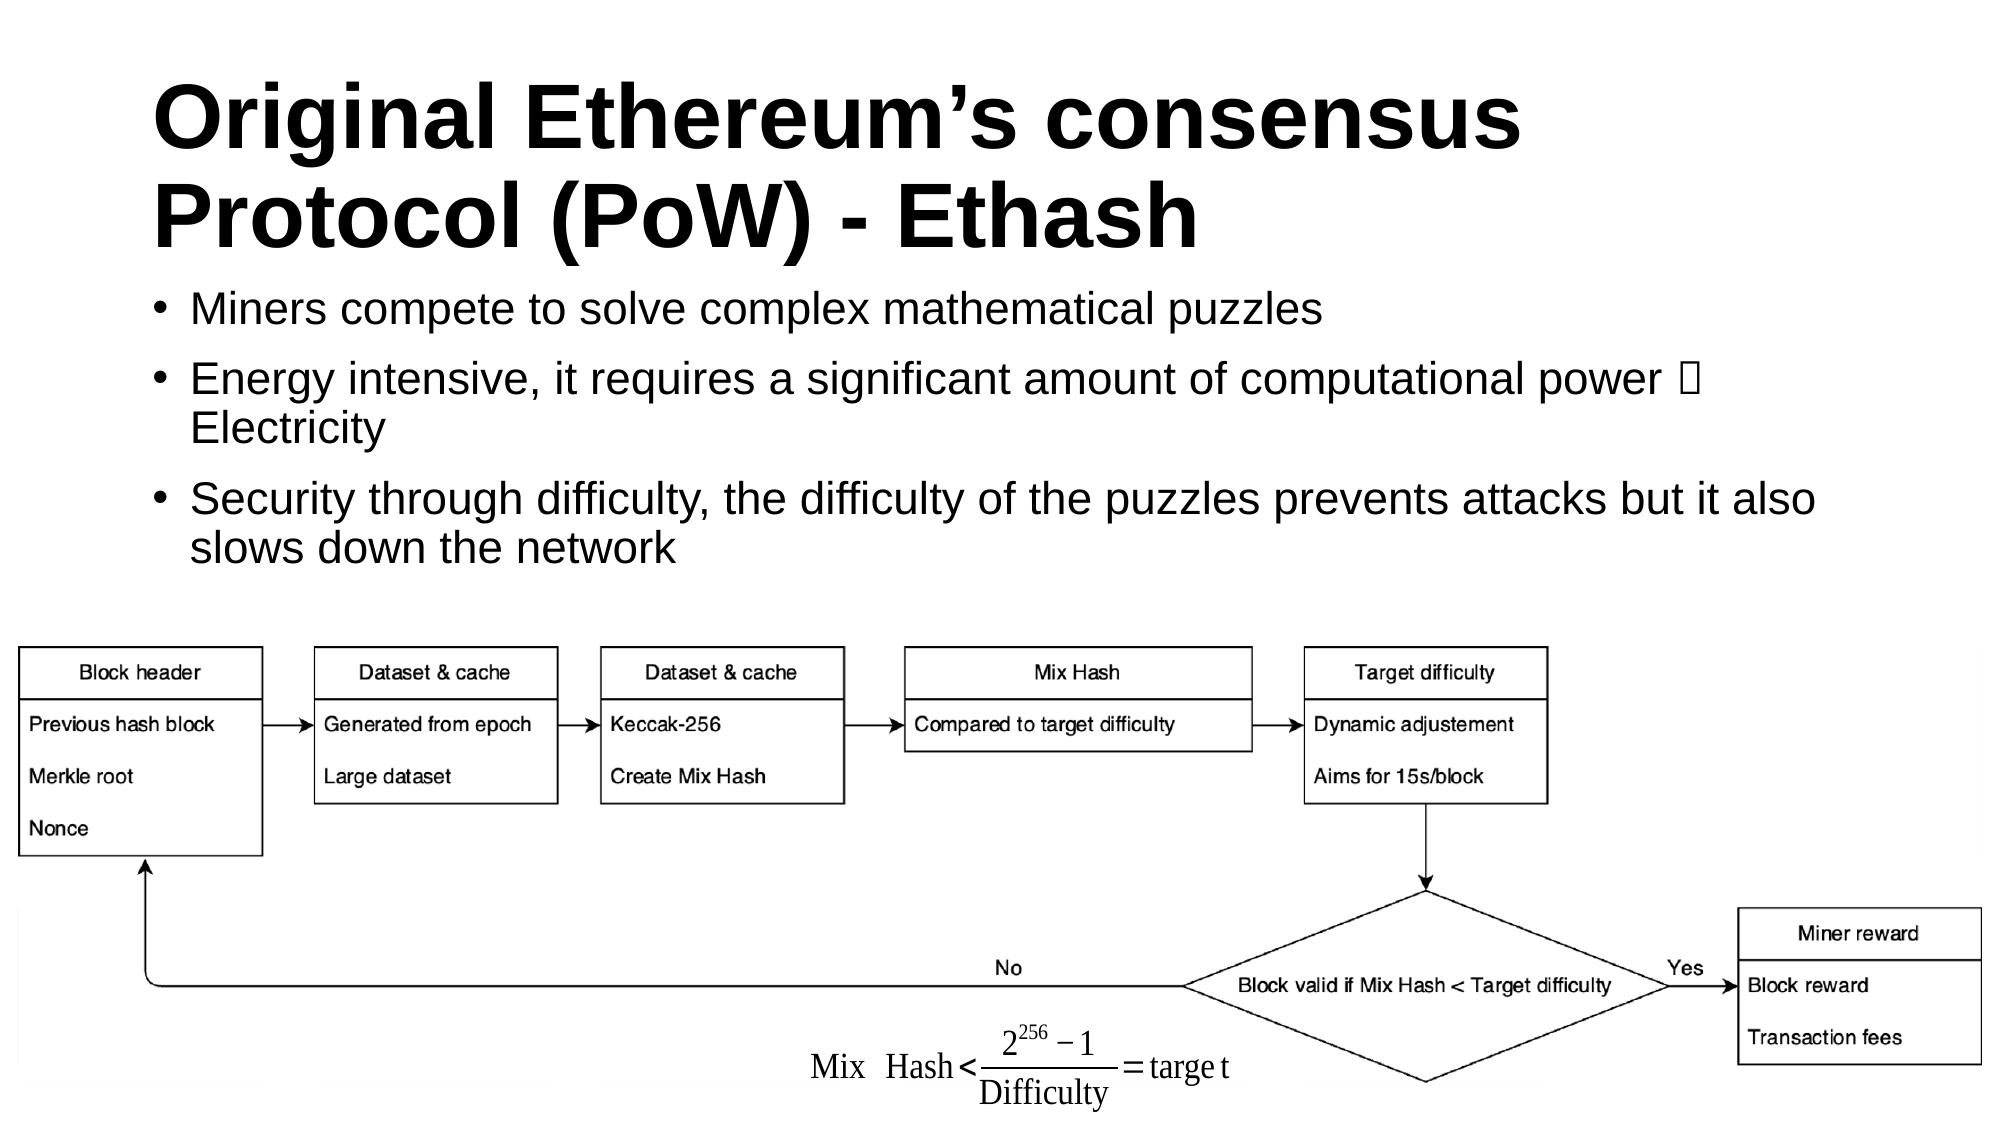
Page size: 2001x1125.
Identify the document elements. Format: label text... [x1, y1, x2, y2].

title Original Ethereum’s consensus Protocol (PoW) - Ethash [137, 59, 1863, 277]
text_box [18, 645, 1982, 1085]
list Miners compete to solve complex mathematical puzzles Energy intensive, it requires a significant amount of computational power  Electricity Security through difficulty, the difficulty of the puzzles prevents attacks but it also slows down the network [137, 277, 1863, 645]
